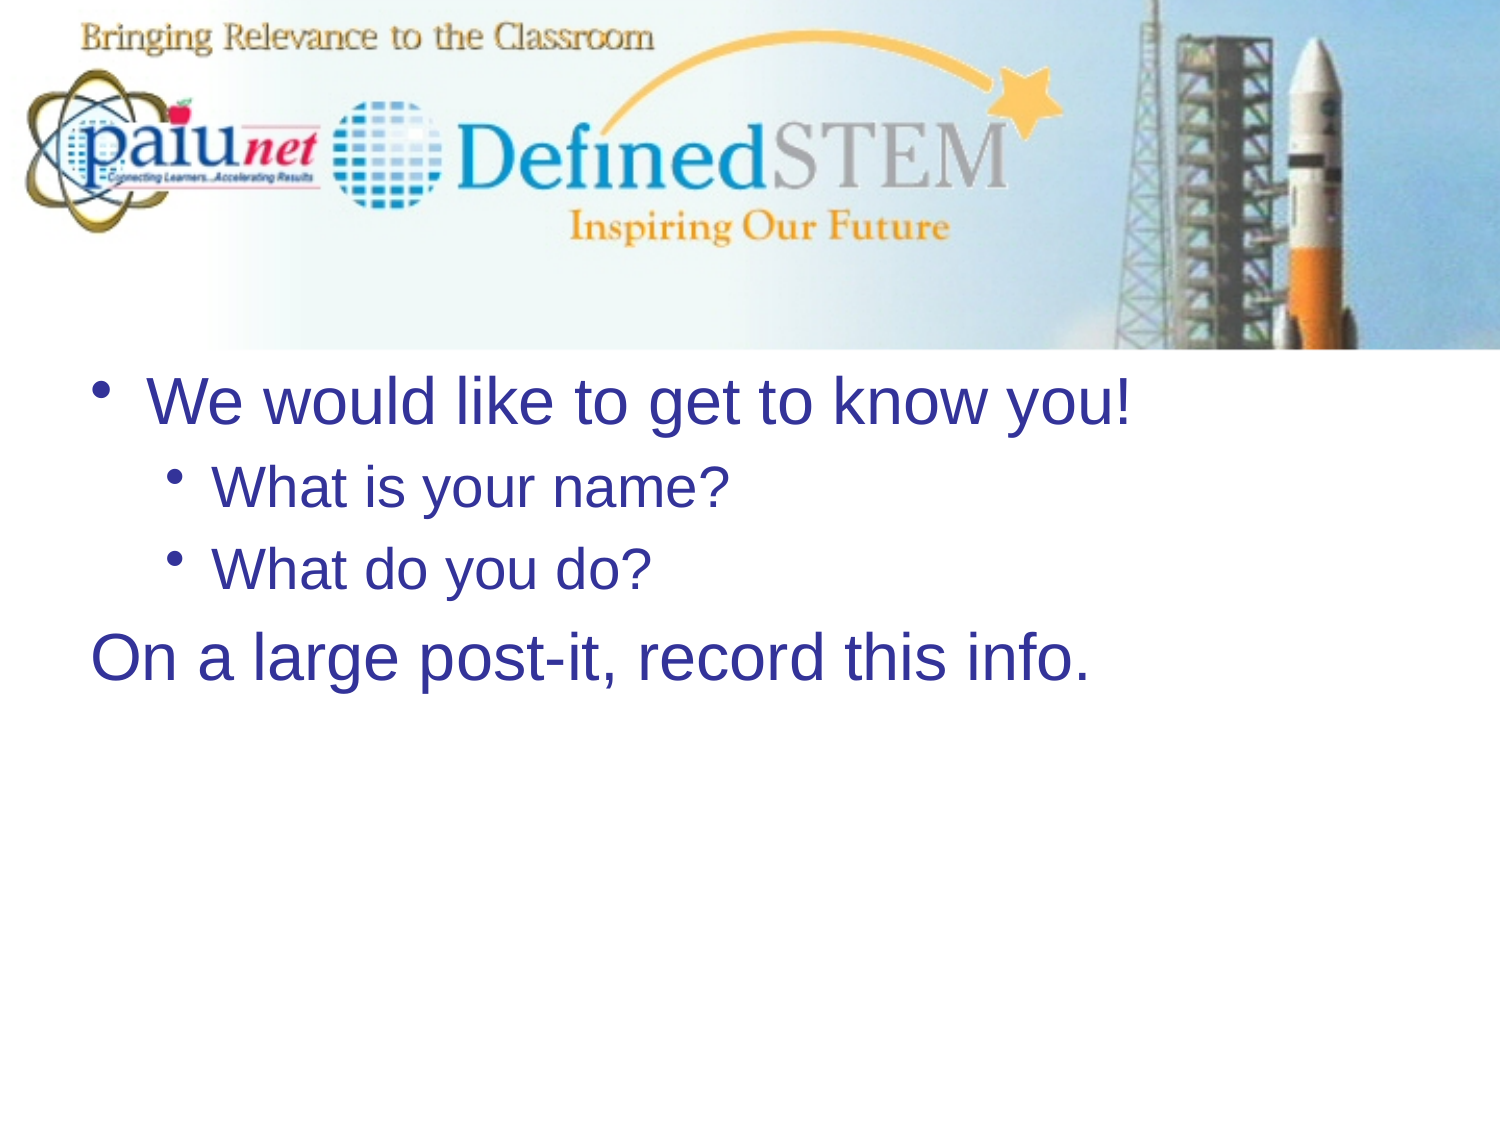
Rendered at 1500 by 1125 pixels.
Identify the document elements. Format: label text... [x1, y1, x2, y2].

list We would like to get to know you! What is your name? What do you do? On a large post-it, record this info. [74, 349, 1426, 1006]
picture [0, 0, 1500, 365]
